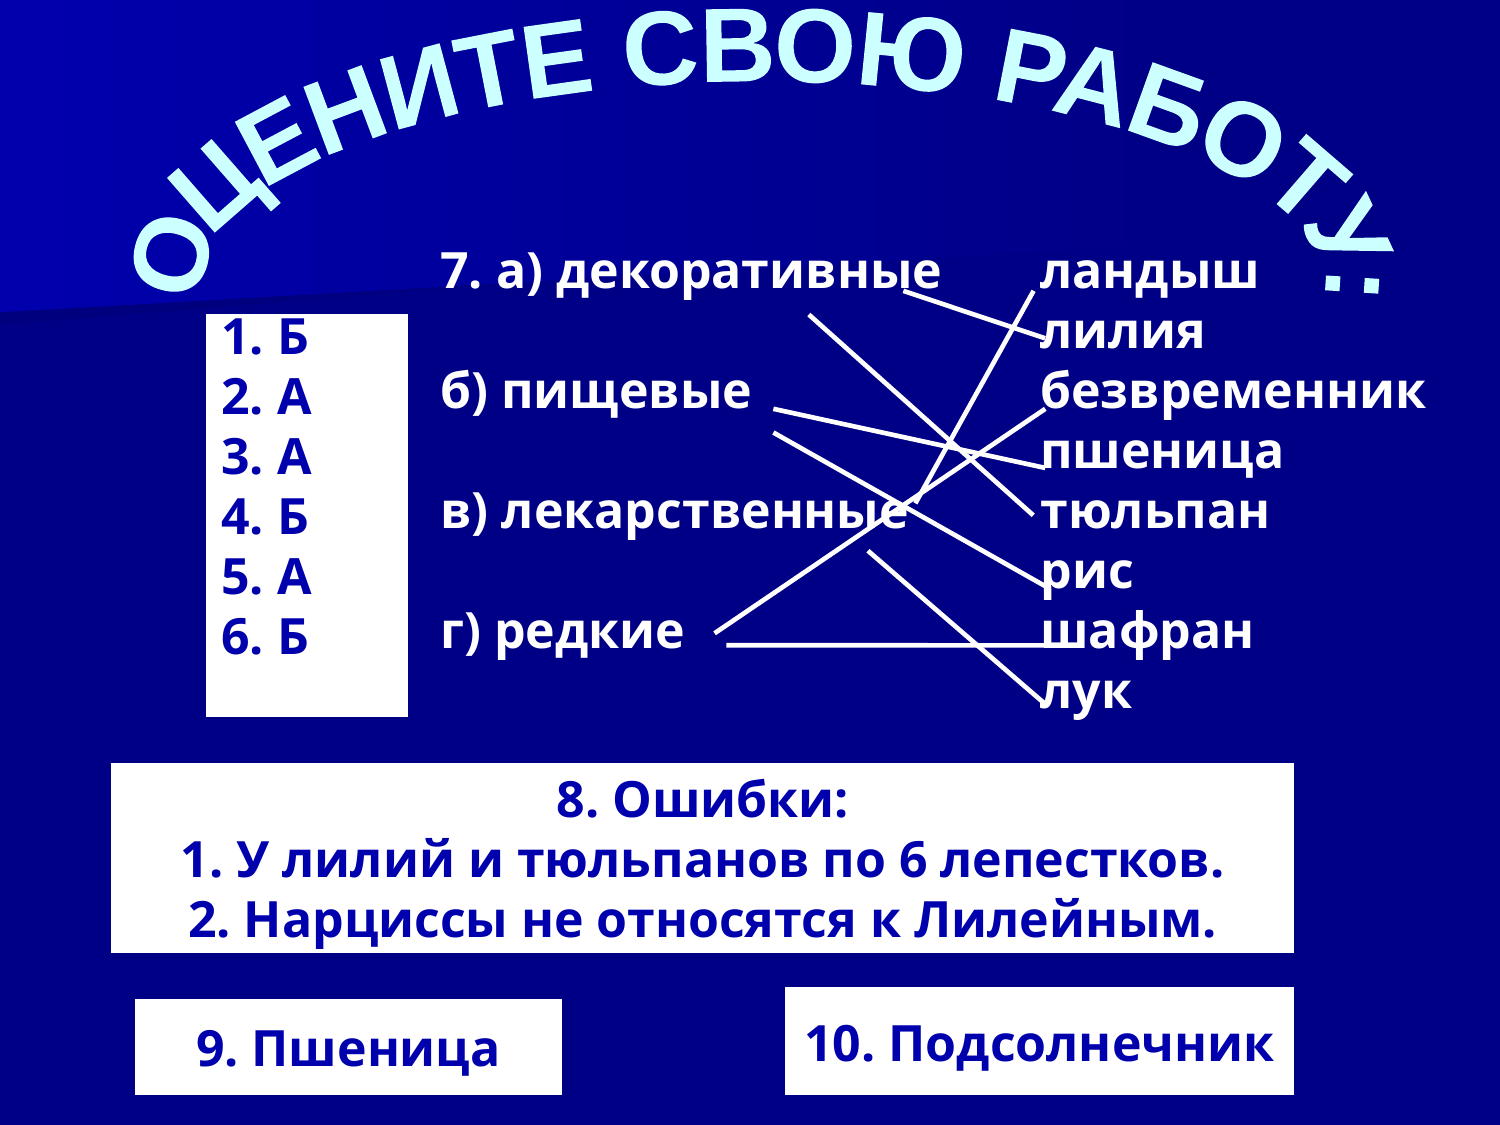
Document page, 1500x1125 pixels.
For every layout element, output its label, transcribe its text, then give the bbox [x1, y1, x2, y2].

text_box 7. а) декоративные ландыш лилия б) пищевые безвременник пшеница в) лекарственные тюльпан рис г) редкие шафран лук [425, 231, 1441, 727]
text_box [714, 290, 1046, 705]
text_box Б А А Б А Б [206, 314, 408, 716]
text_box 8. Ошибки: 1. У лилий и тюльпанов по 6 лепестков. 2. Нарциссы не относятся к Лилейным. [112, 763, 1294, 953]
text_box 9. Пшеница [135, 999, 561, 1094]
text_box 10. Подсолнечник [785, 987, 1294, 1095]
